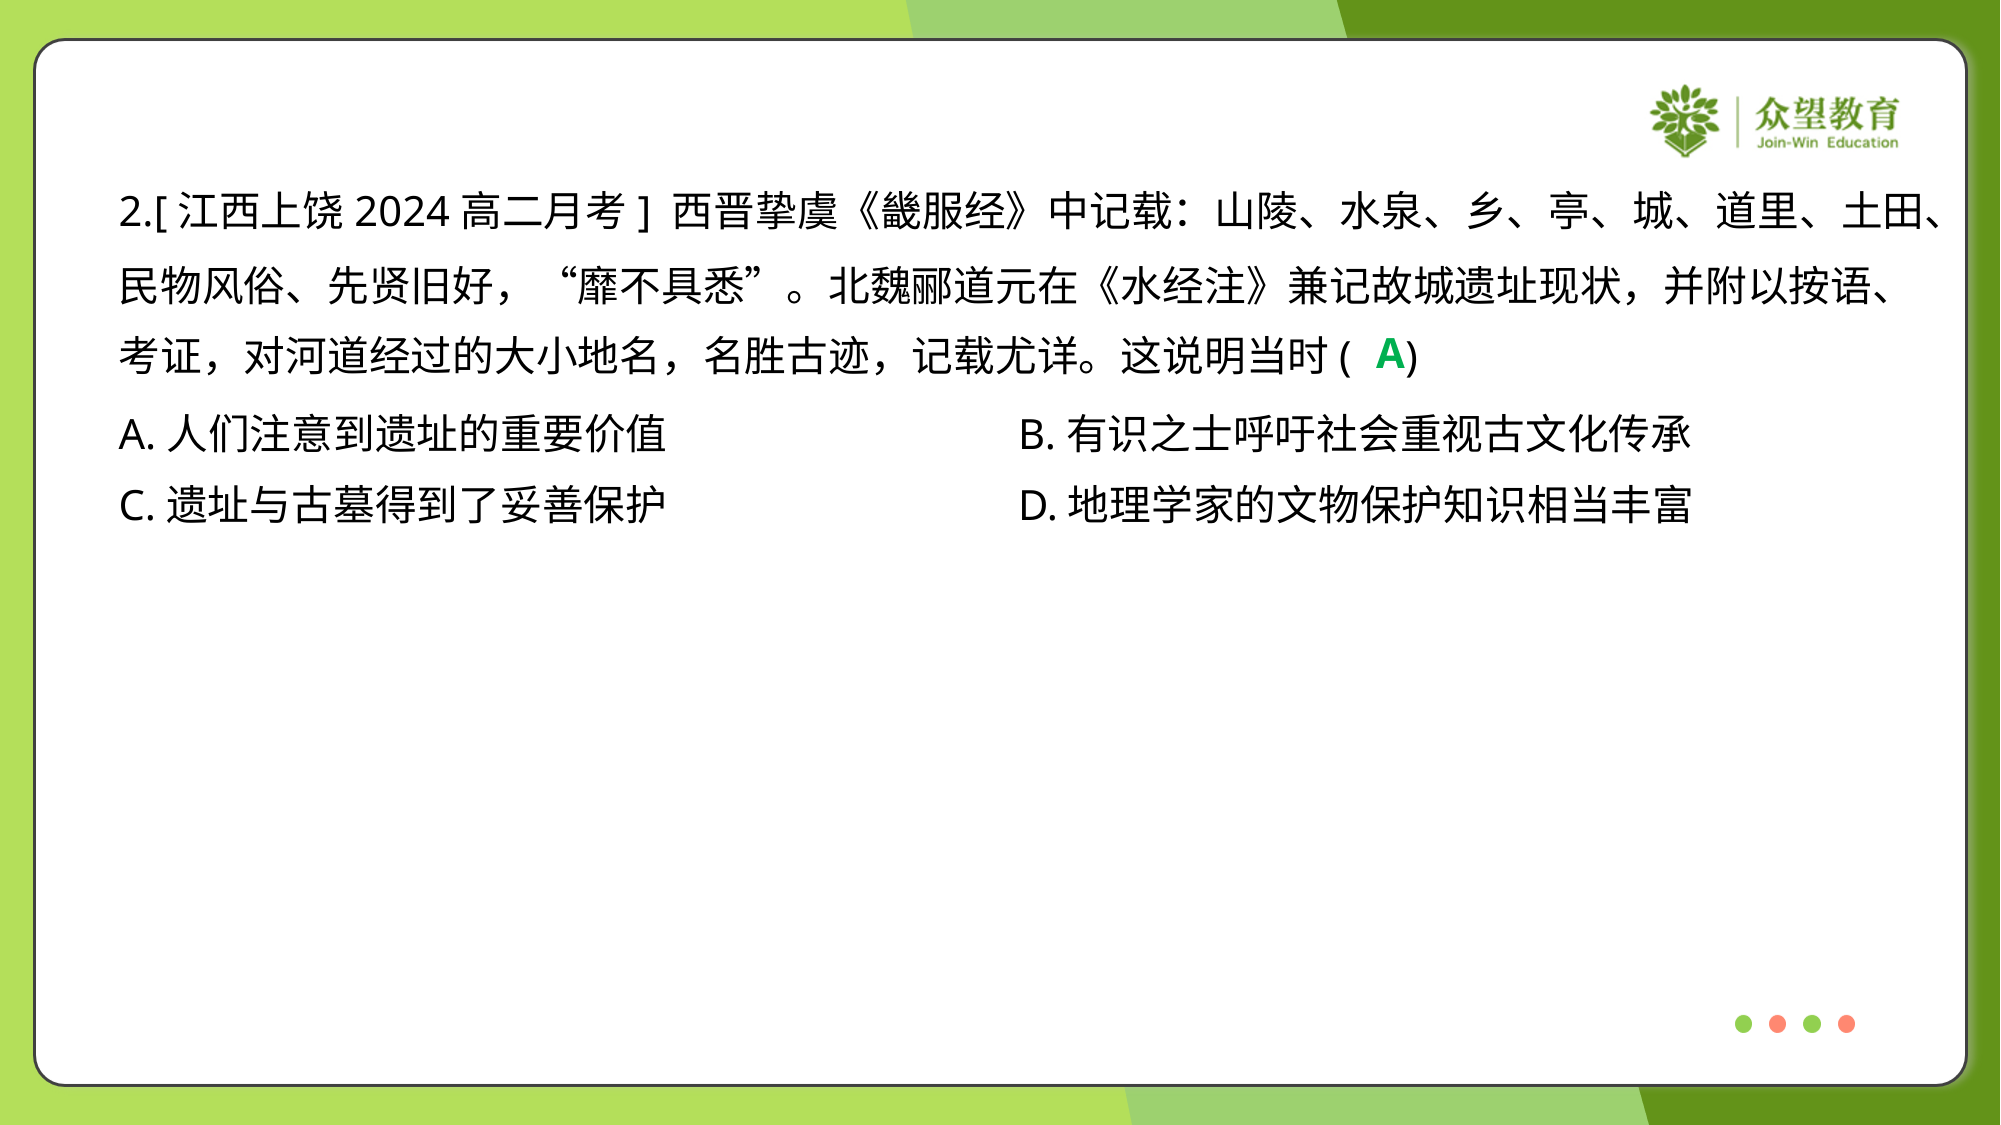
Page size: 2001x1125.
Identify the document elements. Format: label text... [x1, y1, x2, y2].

text_box 2.[江西上饶2024高二月考] 西晋挚虞《畿服经》中记载：山陵、水泉、乡、亭、城、道里、土田、 民物风俗、先贤旧好，“靡不具悉”。北魏郦道元在《水经注》兼记故城遗址现状，并附以按语、 考证，对河道经过的大小地名，名胜古迹，记载尤详。这说明当时( ) [118, 159, 1883, 373]
text_box A.人们注意到遗址的重要价值 B.有识之士呼吁社会重视古文化传承 C.遗址与古墓得到了妥善保护 D.地理学家的文物保护知识相当丰富 [118, 382, 1883, 522]
text_box A [1359, 306, 1422, 371]
picture [0, 0, 2000, 1125]
